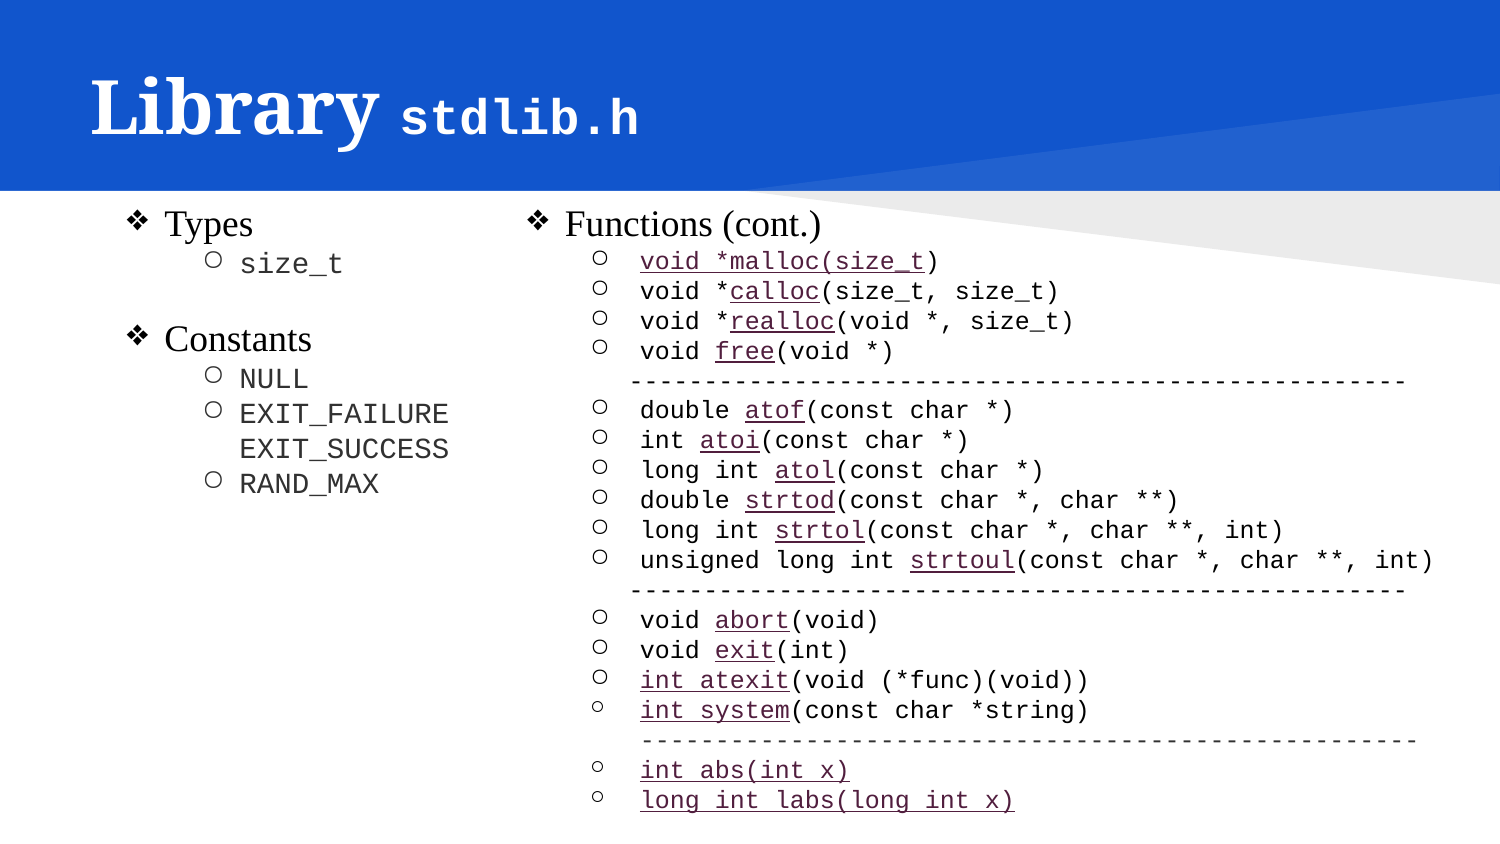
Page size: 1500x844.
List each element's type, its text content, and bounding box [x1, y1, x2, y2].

title Library stdlib.h [75, 33, 1425, 175]
text_box Functions (cont.) void *malloc(size_t) void *calloc(size_t, size_t) void *realloc(void *, size_t) void free(void *) ---------------------------------------------------- double atof(const char *) int atoi(const char *) long int atol(const char *) double strtod(const char *, char **) long int strtol(const char *, char **, int) unsigned long int strtoul(const char *, char **, int) ---------------------------------------------------- void abort(void) void exit(int) int atexit(void (*func)(void)) int system(const char *string) ---------------------------------------------------- int abs(int x) long int labs(long int x) [503, 184, 1453, 805]
text_box Types size_t Constants NULL EXIT_FAILURE EXIT_SUCCESS RAND_MAX [74, 184, 503, 805]
